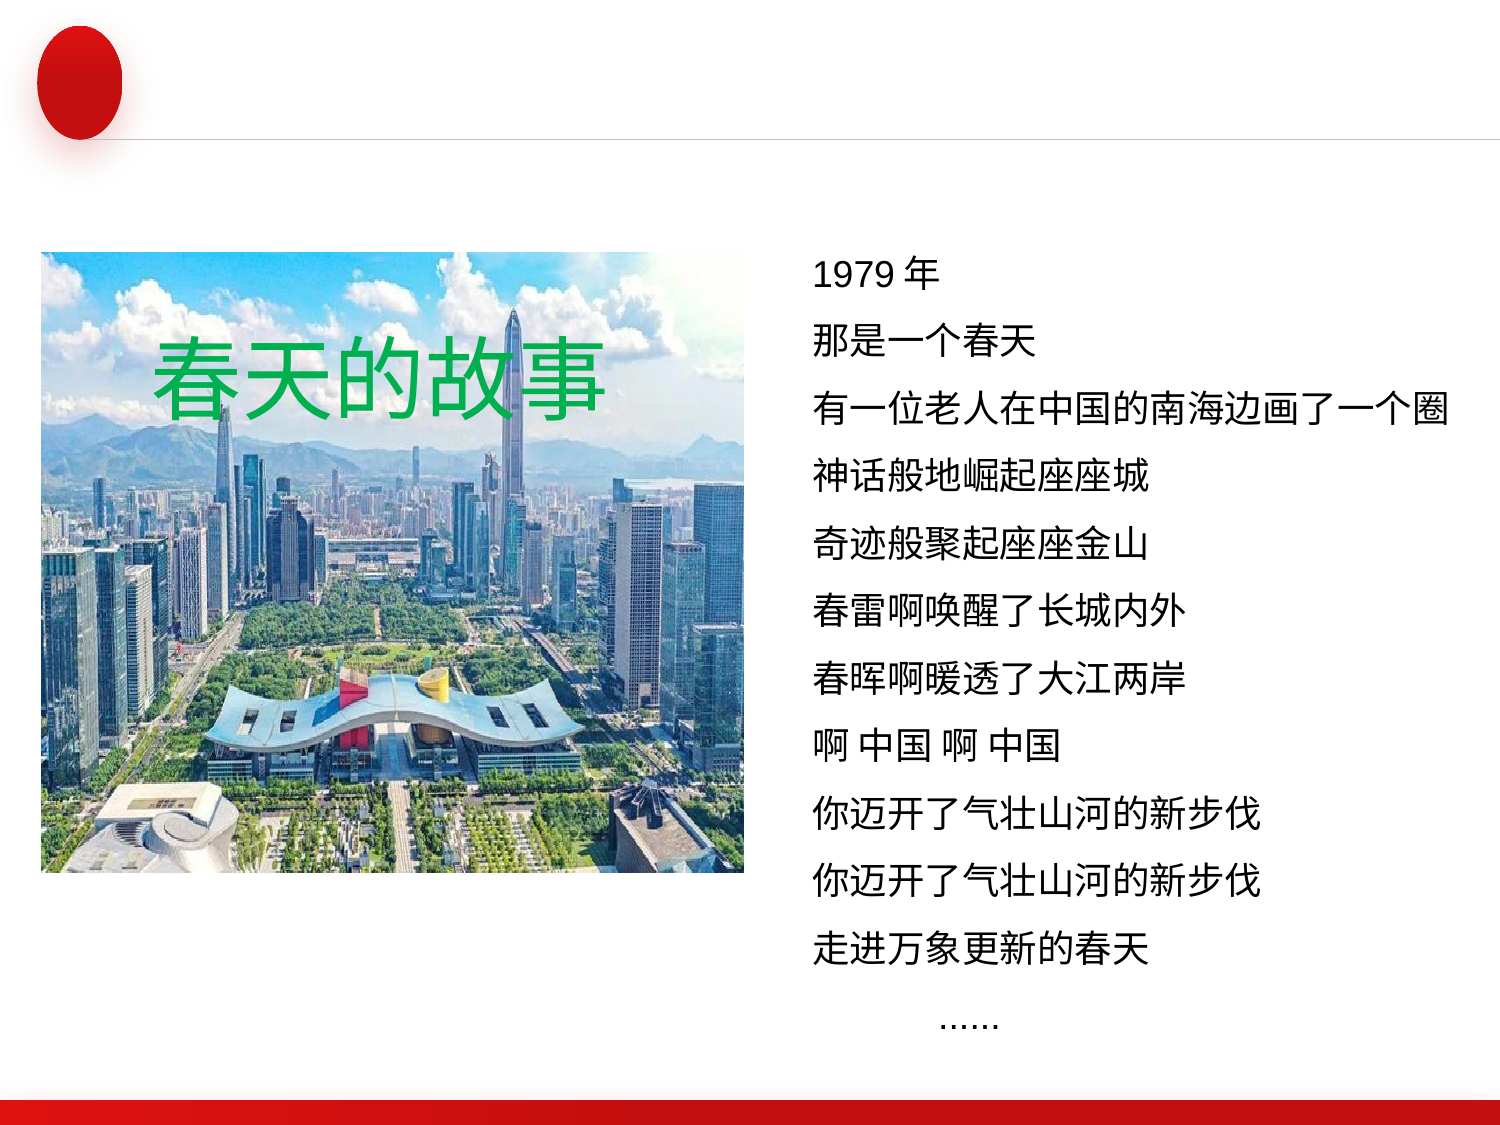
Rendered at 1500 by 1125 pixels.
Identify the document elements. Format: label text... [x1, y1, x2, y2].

picture [41, 252, 744, 873]
text_box 1979年 那是一个春天 有一位老人在中国的南海边画了一个圈 神话般地崛起座座城 奇迹般聚起座座金山 春雷啊唤醒了长城内外 春晖啊暖透了大江两岸 啊 中国 啊 中国 你迈开了气壮山河的新步伐 你迈开了气壮山河的新步伐 走进万象更新的春天 ...... [797, 219, 1477, 1045]
